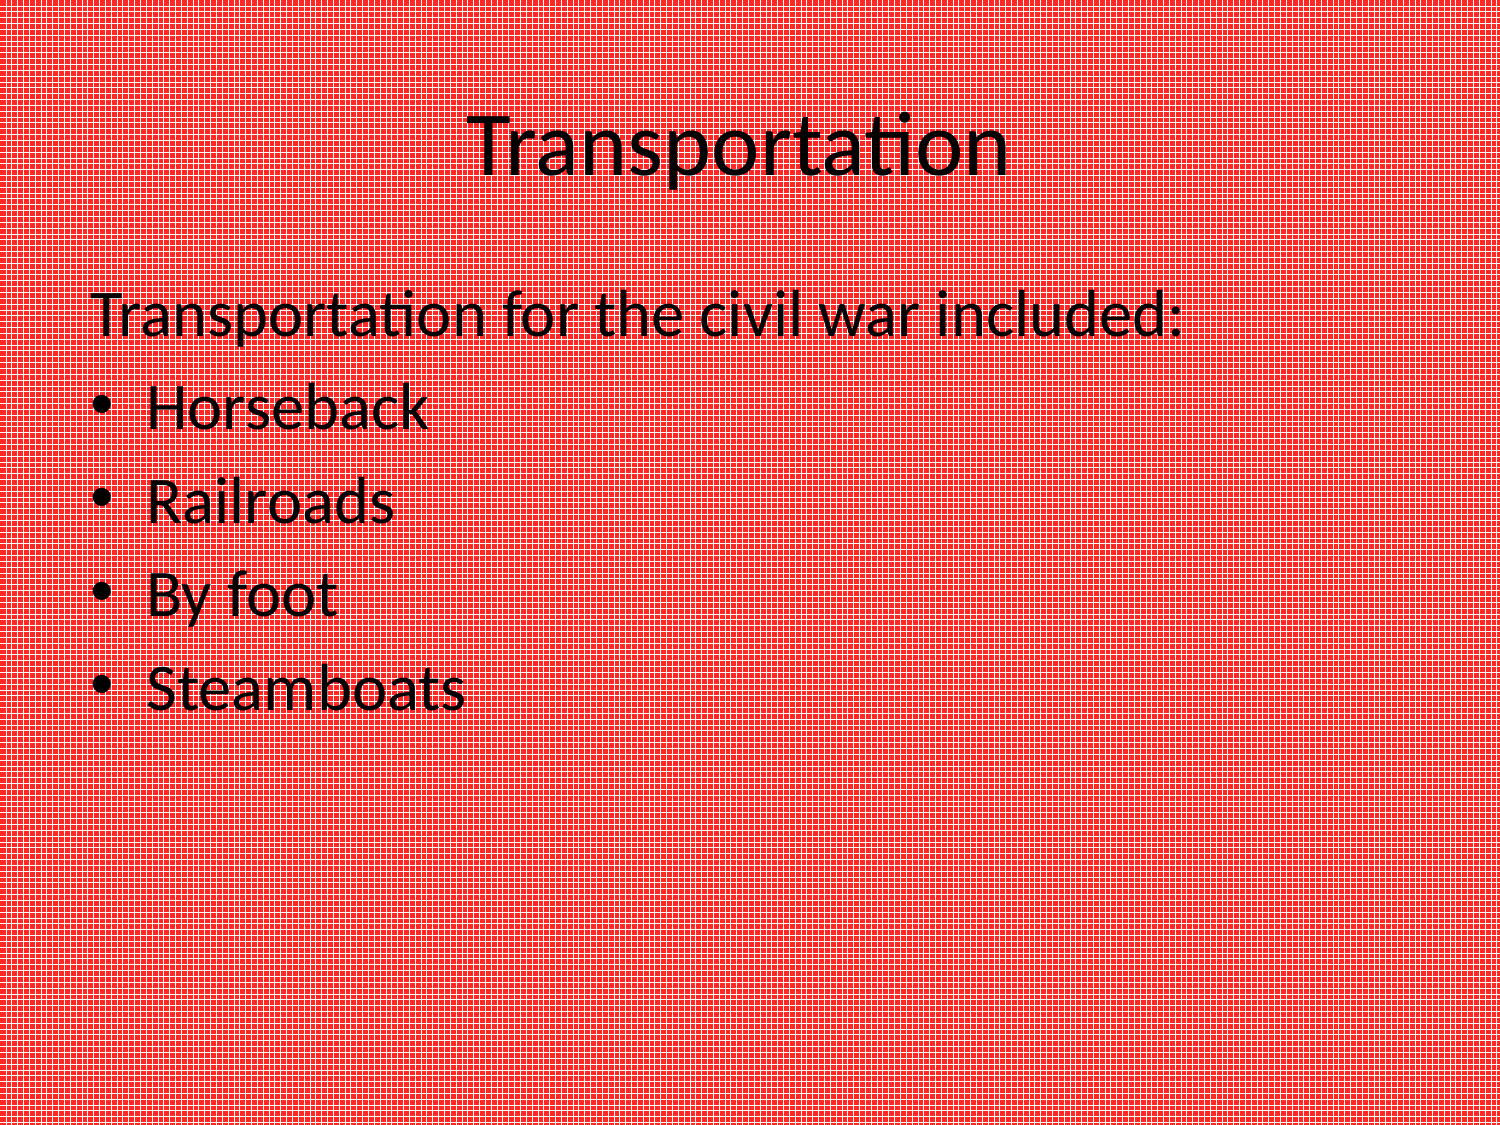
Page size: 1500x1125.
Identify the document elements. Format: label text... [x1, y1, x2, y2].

list Transportation for the civil war included: Horseback Railroads By foot Steamboats [75, 262, 1425, 1005]
title Transportation [75, 45, 1425, 233]
